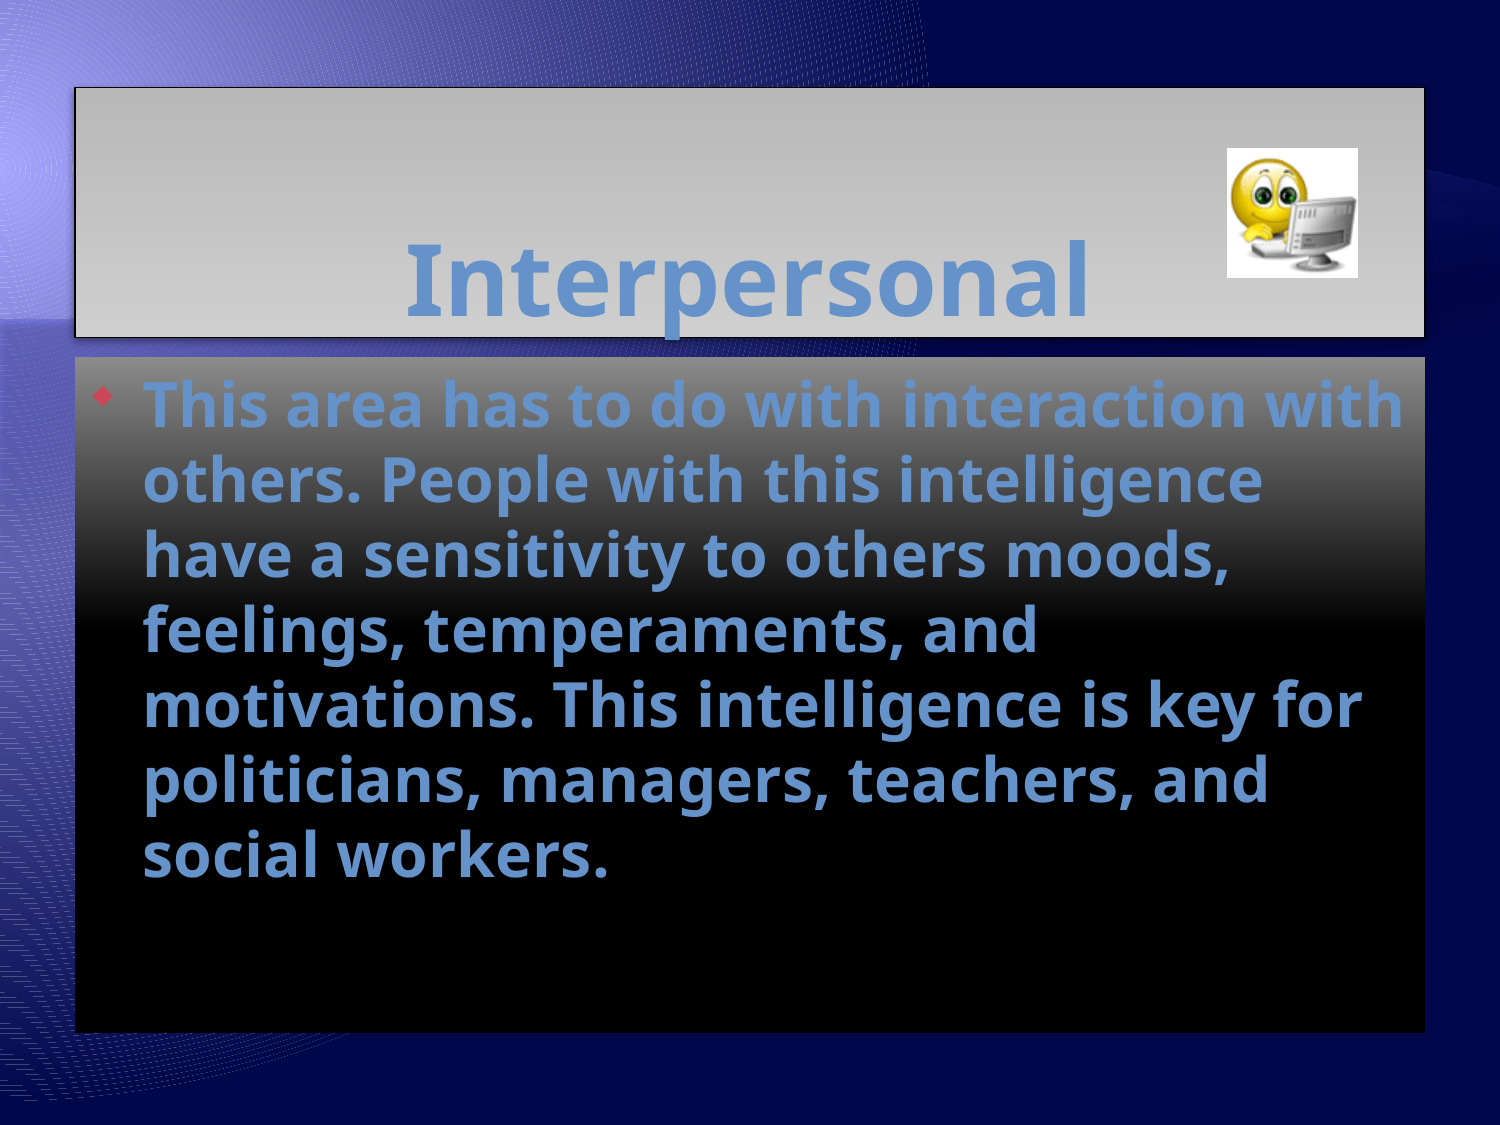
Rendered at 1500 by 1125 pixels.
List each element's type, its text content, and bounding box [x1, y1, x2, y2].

picture [1227, 148, 1358, 279]
title Interpersonal [74, 87, 1426, 338]
list This area has to do with interaction with others. People with this intelligence have a sensitivity to others moods, feelings, temperaments, and motivations. This intelligence is key for politicians, managers, teachers, and social workers. [75, 357, 1425, 1033]
